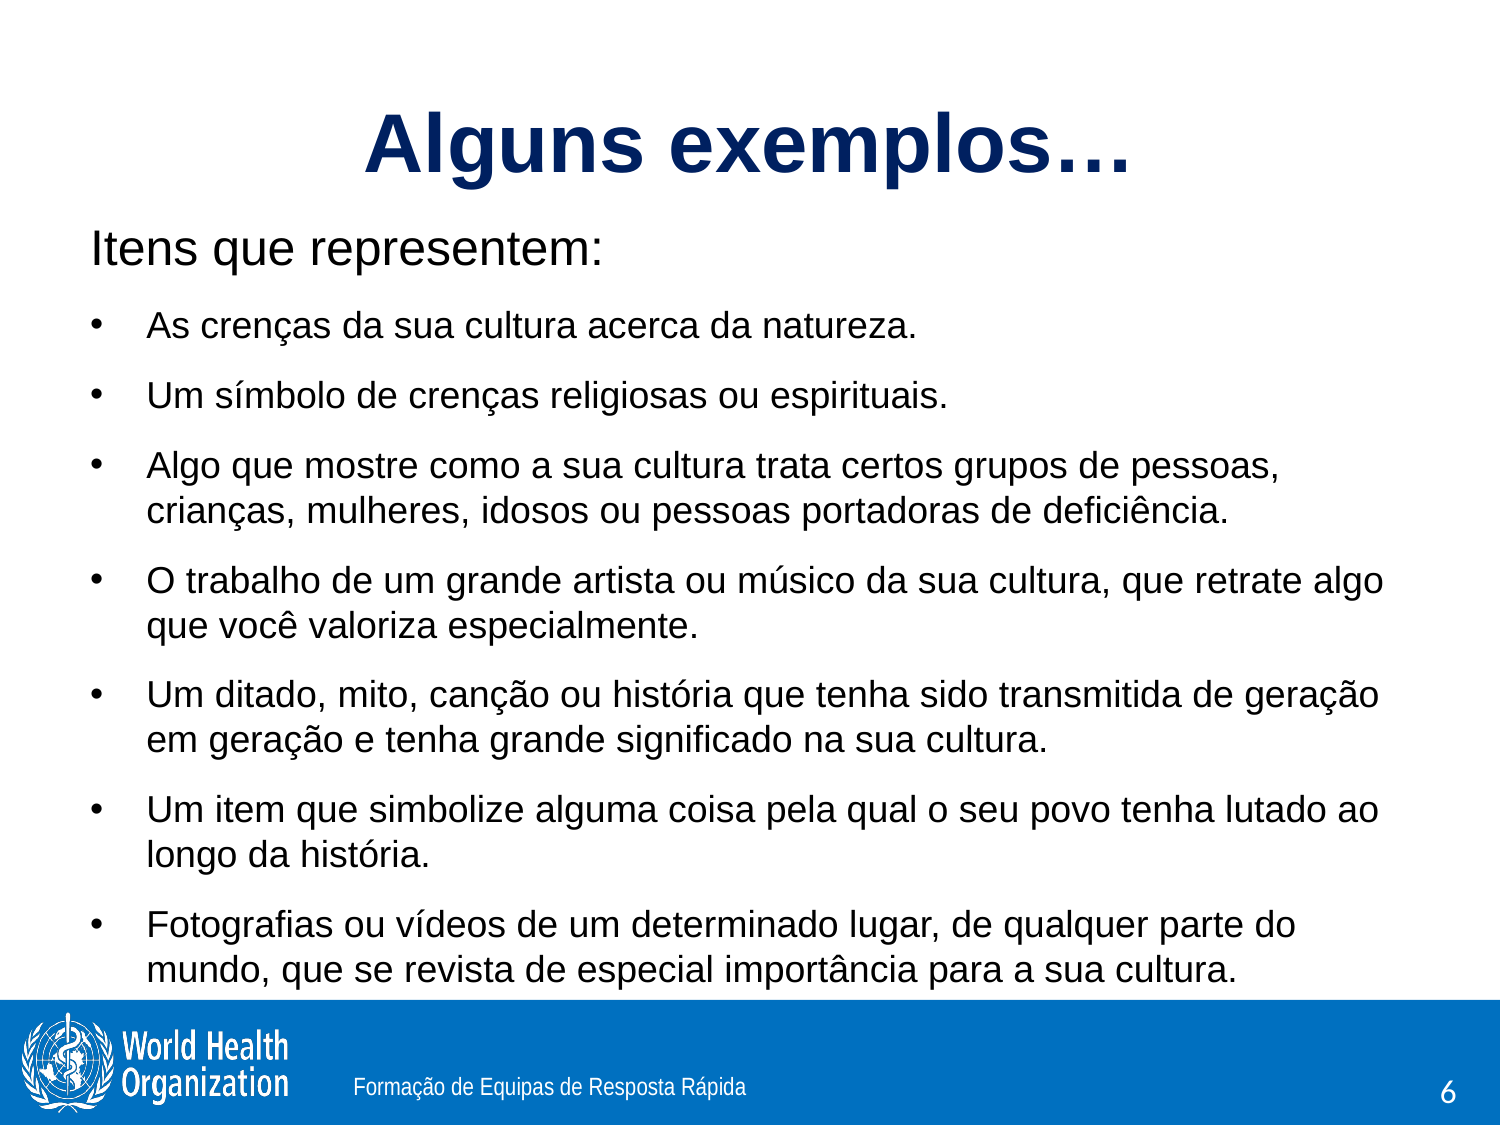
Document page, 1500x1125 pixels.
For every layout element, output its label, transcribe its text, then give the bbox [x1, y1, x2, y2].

list Itens que representem: As crenças da sua cultura acerca da natureza. Um símbolo de crenças religiosas ou espirituais. Algo que mostre como a sua cultura trata certos grupos de pessoas, crianças, mulheres, idosos ou pessoas portadoras de deficiência. O trabalho de um grande artista ou músico da sua cultura, que retrate algo que você valoriza especialmente. Um ditado, mito, canção ou história que tenha sido transmitida de geração em geração e tenha grande significado na sua cultura. Um item que simbolize alguma coisa pela qual o seu povo tenha lutado ao longo da história. Fotografias ou vídeos de um determinado lugar, de qualquer parte do mundo, que se revista de especial importância para a sua cultura. [75, 208, 1425, 951]
picture [21, 1012, 288, 1113]
title Alguns exemplos… [75, 45, 1425, 208]
